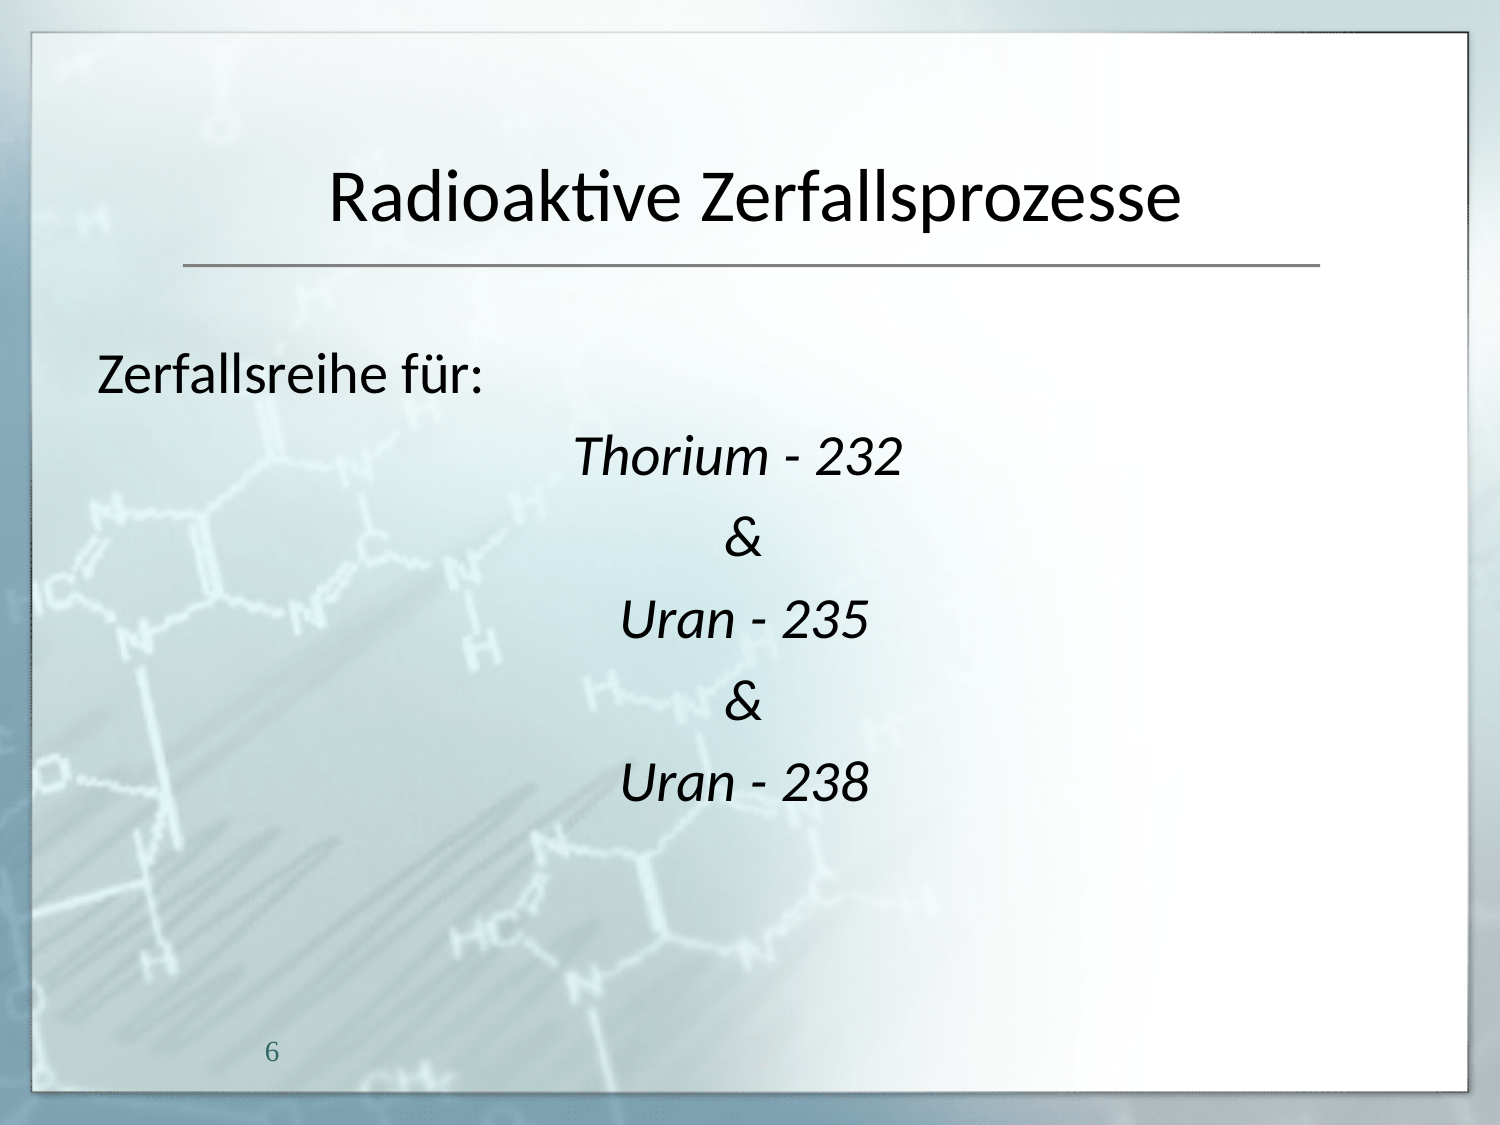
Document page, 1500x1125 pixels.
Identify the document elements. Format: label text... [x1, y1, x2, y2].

title Radioaktive Zerfallsprozesse [70, 105, 1442, 279]
slide_number 6 [249, 1024, 463, 1101]
picture [0, 0, 1500, 1125]
list Zerfallsreihe für: Thorium - 232 & Uran - 235 & Uran - 238 [81, 327, 1407, 1016]
